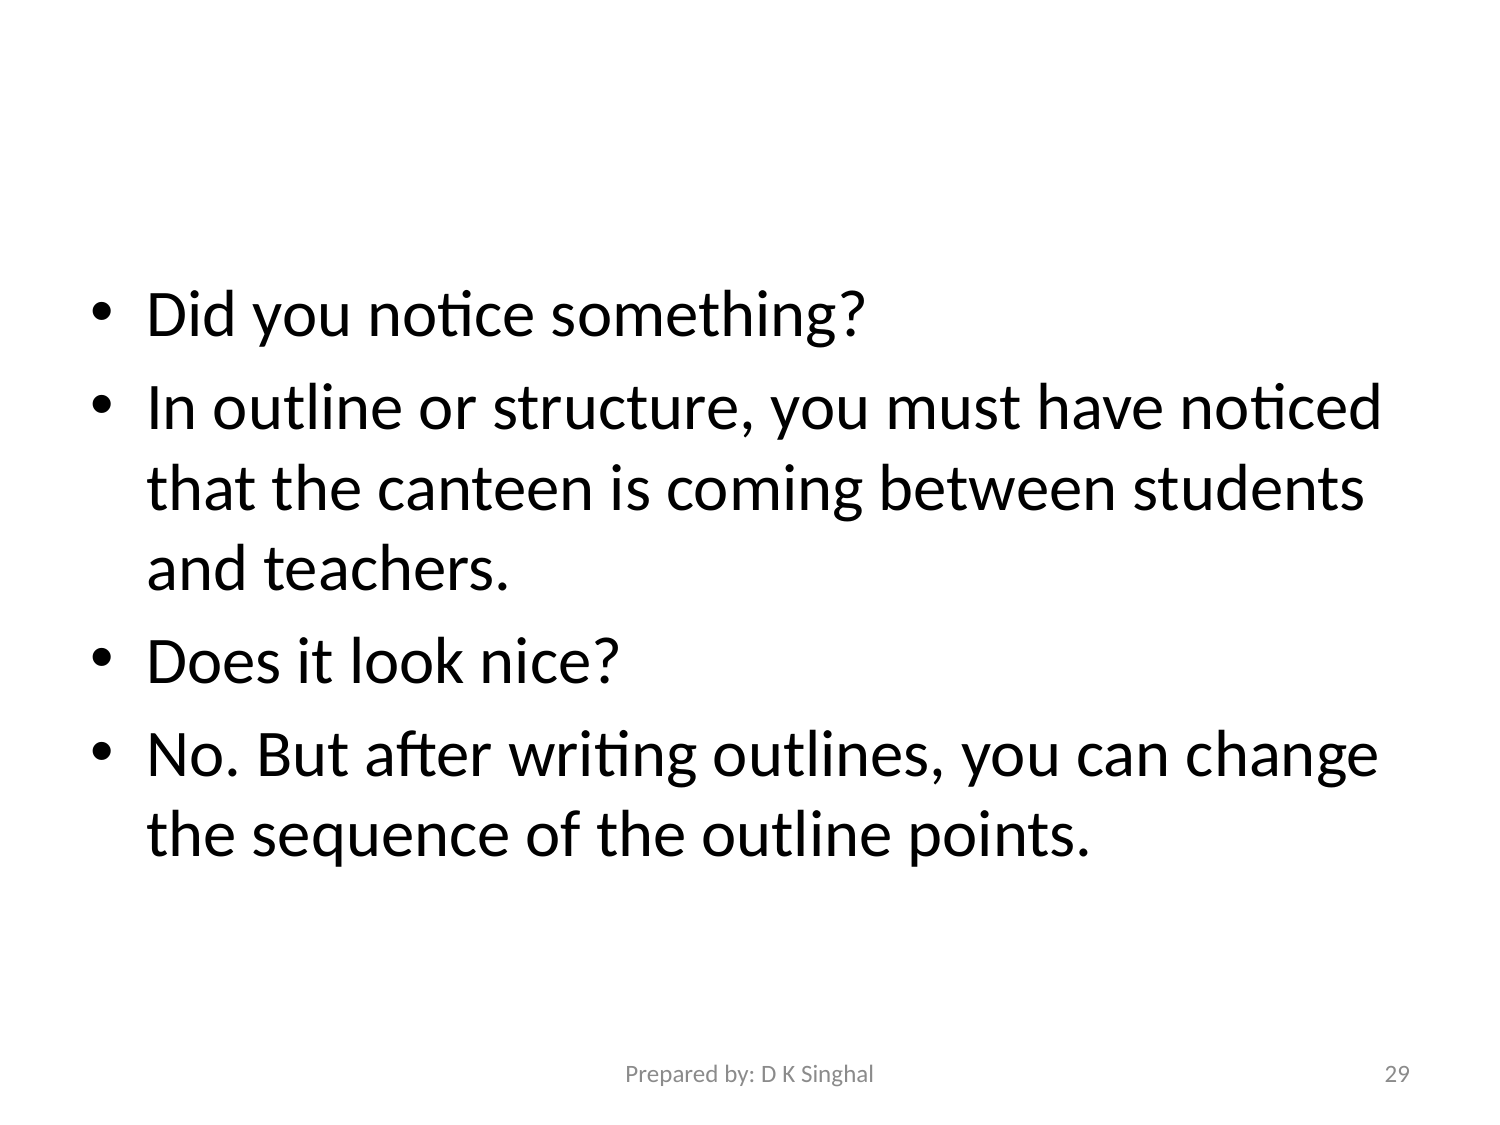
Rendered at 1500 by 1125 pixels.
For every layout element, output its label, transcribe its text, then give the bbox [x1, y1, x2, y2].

slide_number 29 [1074, 1042, 1425, 1103]
footer Prepared by: D K Singhal [512, 1042, 988, 1103]
list Did you notice something? In outline or structure, you must have noticed that the canteen is coming between students and teachers. Does it look nice? No. But after writing outlines, you can change the sequence of the outline points. [75, 262, 1425, 1005]
